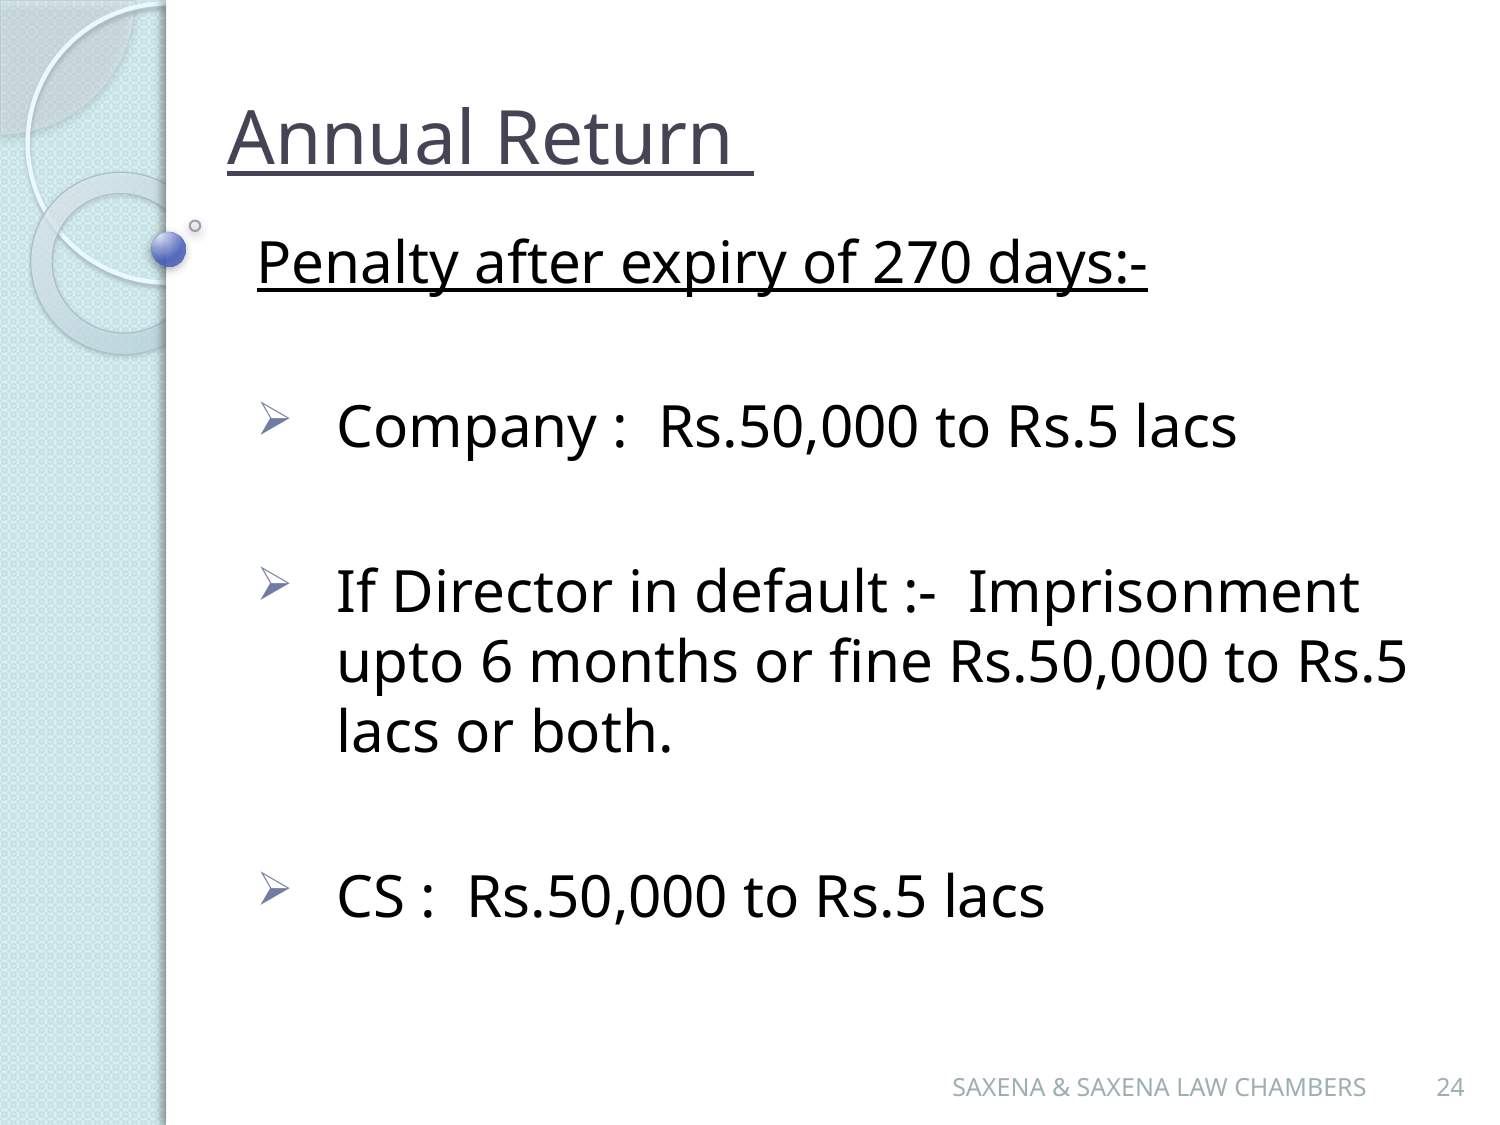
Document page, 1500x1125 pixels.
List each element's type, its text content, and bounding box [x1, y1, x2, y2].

title Annual Return [212, 50, 1450, 188]
footer SAXENA & SAXENA LAW CHAMBERS [937, 1034, 1413, 1113]
slide_number 24 [1413, 1034, 1488, 1113]
subtitle Penalty after expiry of 270 days:- Company : Rs.50,000 to Rs.5 lacs If Director in default :- Imprisonment upto 6 months or fine Rs.50,000 to Rs.5 lacs or both. CS : Rs.50,000 to Rs.5 lacs [237, 224, 1463, 1050]
